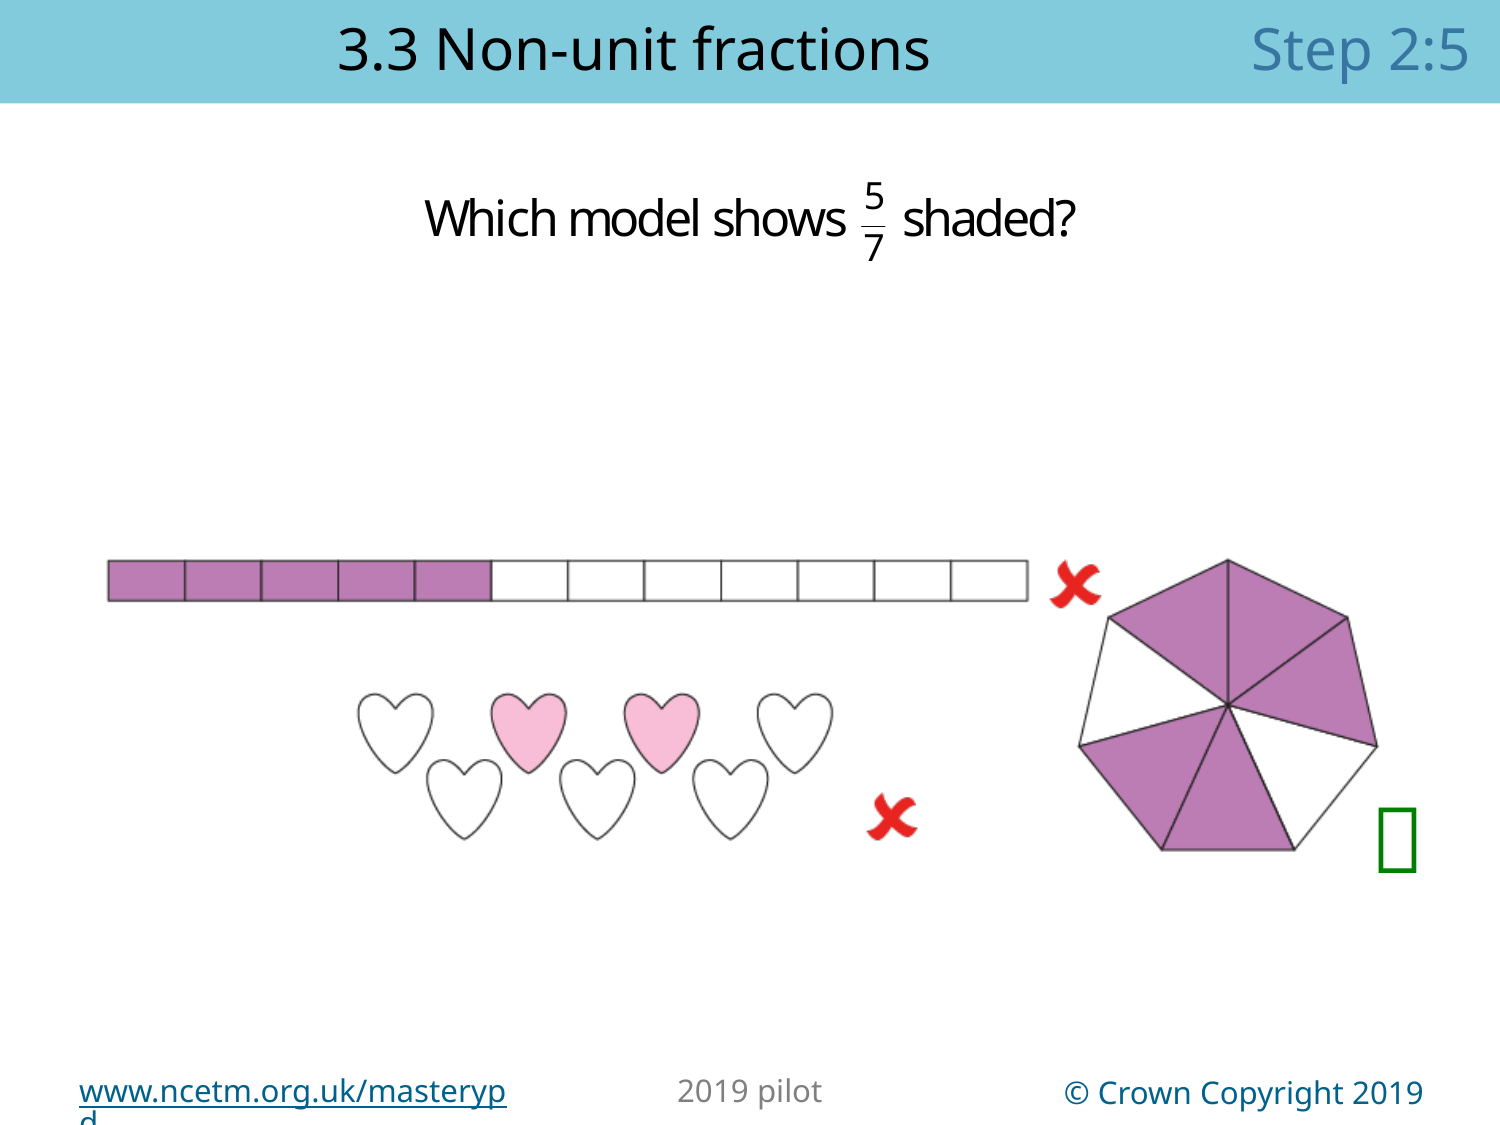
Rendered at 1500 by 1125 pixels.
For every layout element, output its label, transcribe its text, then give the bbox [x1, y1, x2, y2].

list 3.3 Non-unit fractions Step 2:5 [0, 0, 1500, 104]
text_box  [1355, 774, 1429, 899]
picture [94, 548, 1413, 885]
picture [94, 559, 1034, 615]
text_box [420, 175, 1080, 268]
